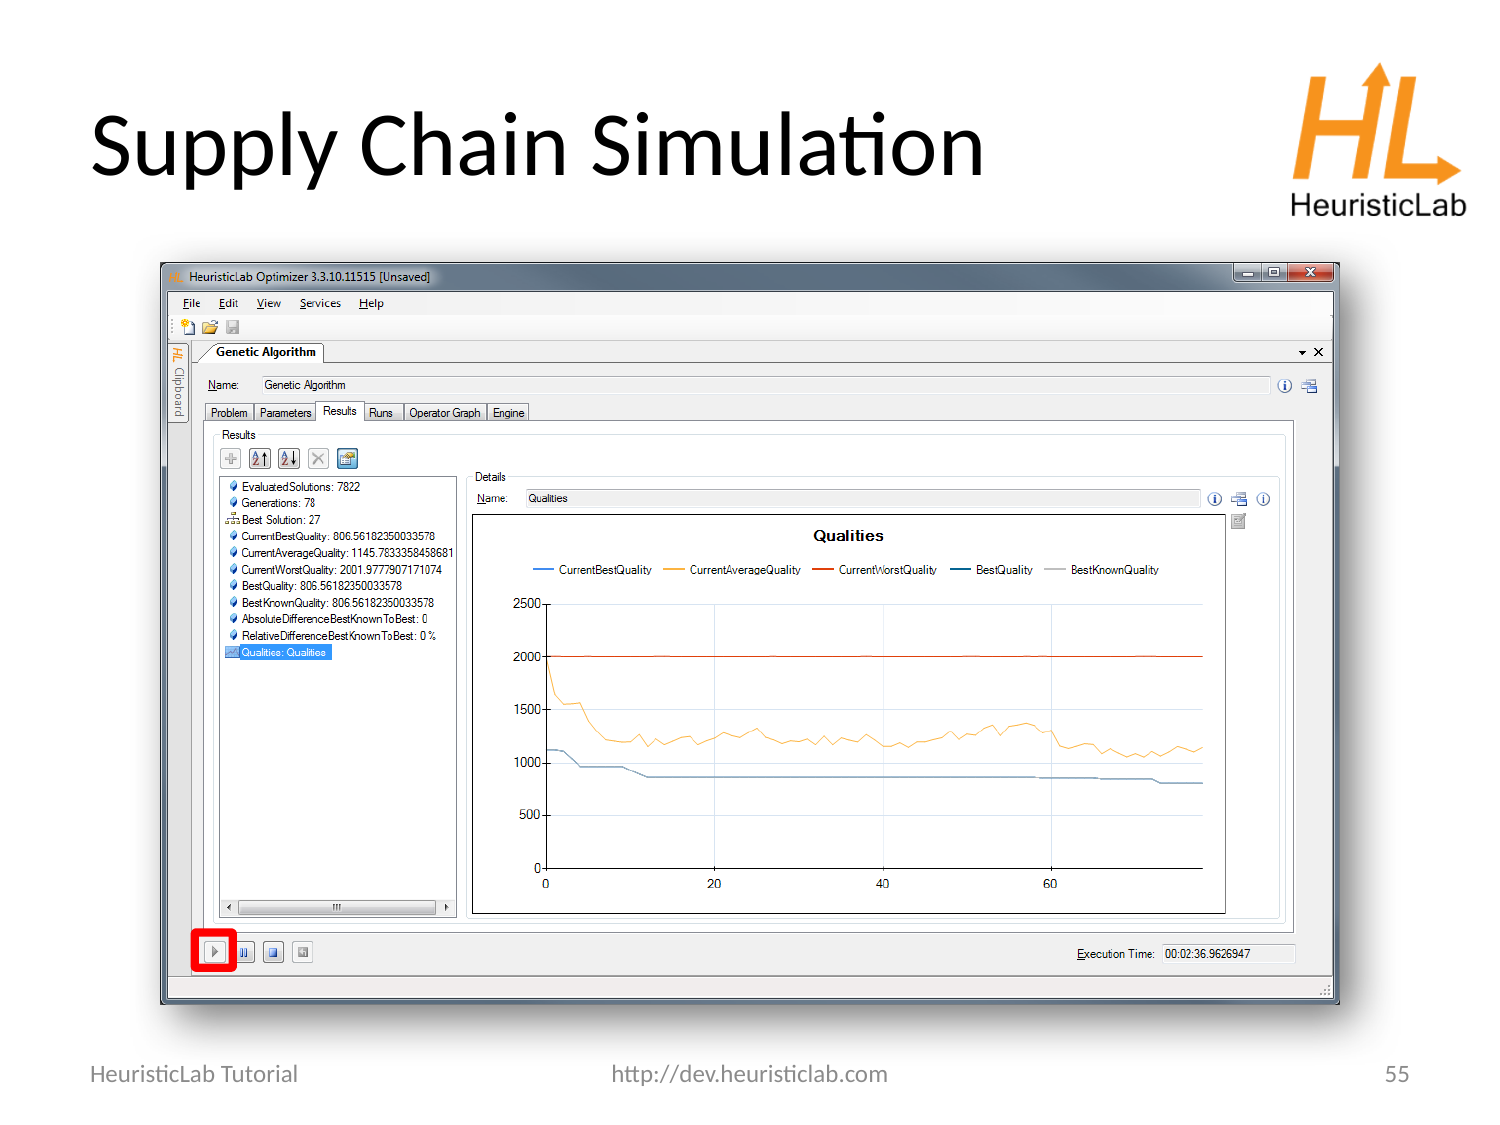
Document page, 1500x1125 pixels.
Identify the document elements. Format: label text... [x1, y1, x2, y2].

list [159, 262, 1341, 1006]
slide_number HeuristicLab Tutorial [75, 1042, 425, 1103]
title Supply Chain Simulation [75, 45, 1282, 233]
picture [1281, 27, 1474, 244]
slide_number 55 [1074, 1042, 1425, 1103]
footer http://dev.heuristiclab.com [512, 1042, 988, 1103]
